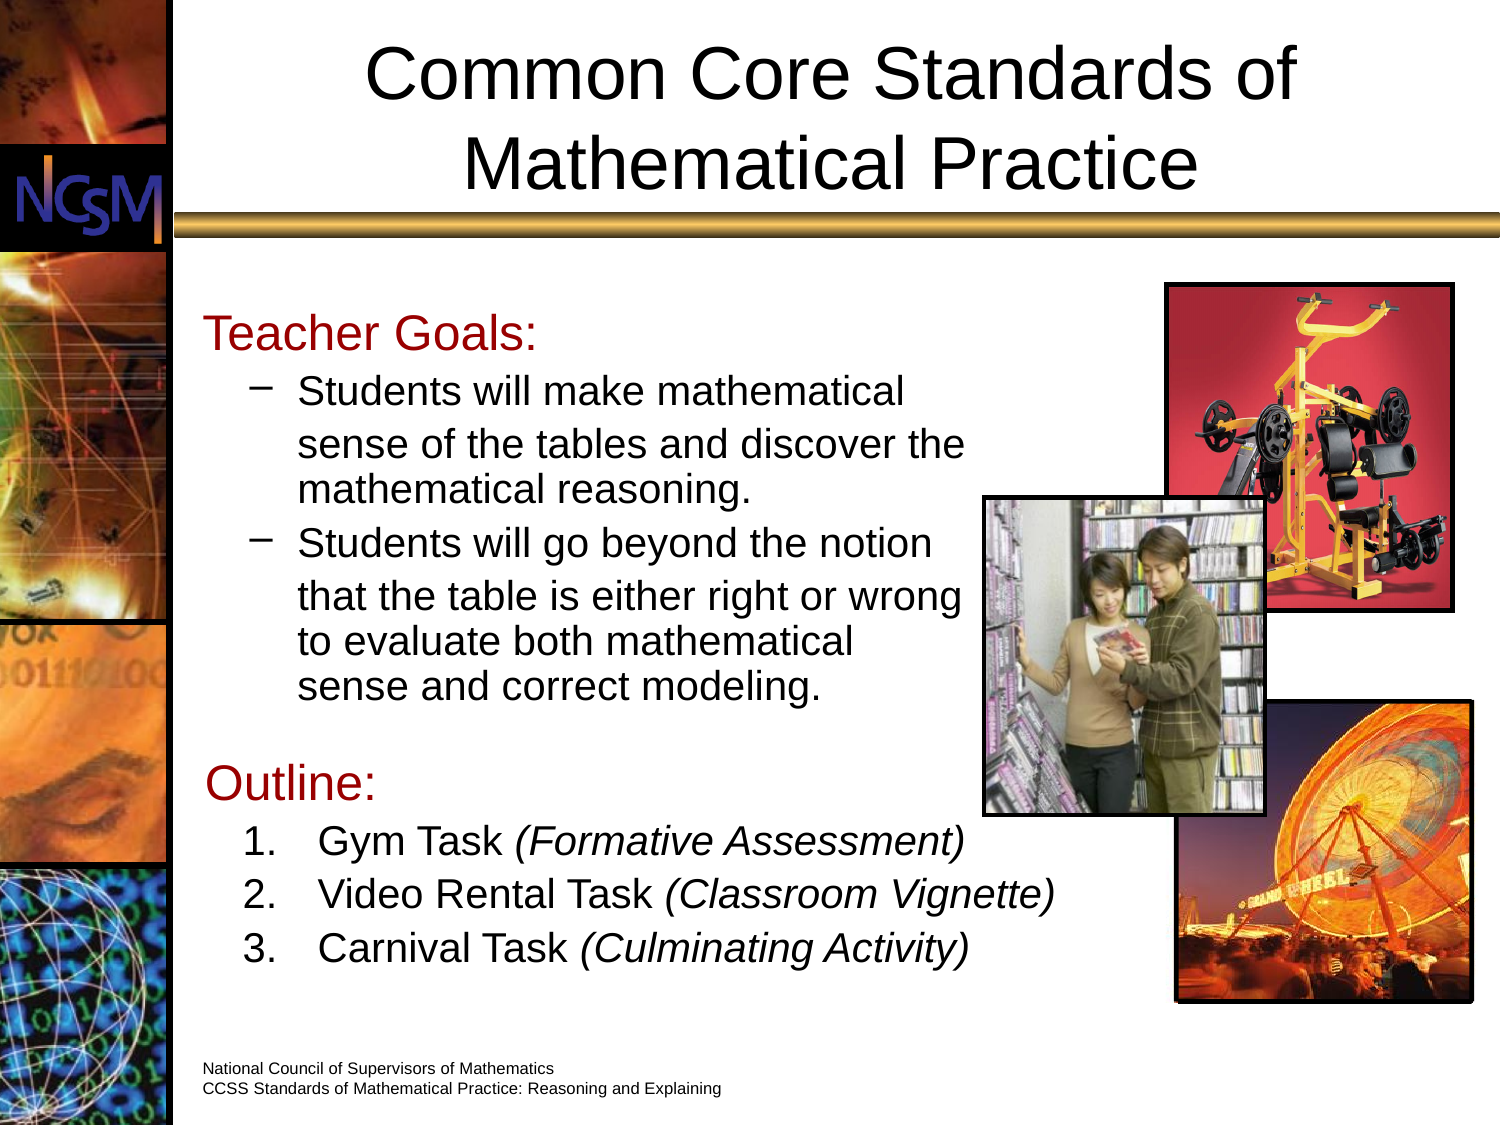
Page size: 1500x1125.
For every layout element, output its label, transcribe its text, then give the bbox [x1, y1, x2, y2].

picture [0, 869, 166, 1125]
picture [0, 625, 166, 862]
picture [985, 287, 1451, 813]
picture [0, 0, 167, 619]
text_box Outline: Gym Task (Formative Assessment) Video Rental Task (Classroom Vignette) Carnival Task (Culminating Activity) [190, 750, 1072, 979]
title Common Core Standards of Mathematical Practice [212, 12, 1450, 218]
list Teacher Goals: Students will make mathematical sense of the tables and discover the mathematical reasoning. Students will go beyond the notion that the table is either right or wrong to evaluate both mathematical sense and correct modeling. [187, 299, 988, 800]
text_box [1099, 699, 1500, 1004]
slide_number National Council of Supervisors of Mathematics CCSS Standards of Mathematical Practice: Reasoning and Explaining [187, 1050, 900, 1125]
